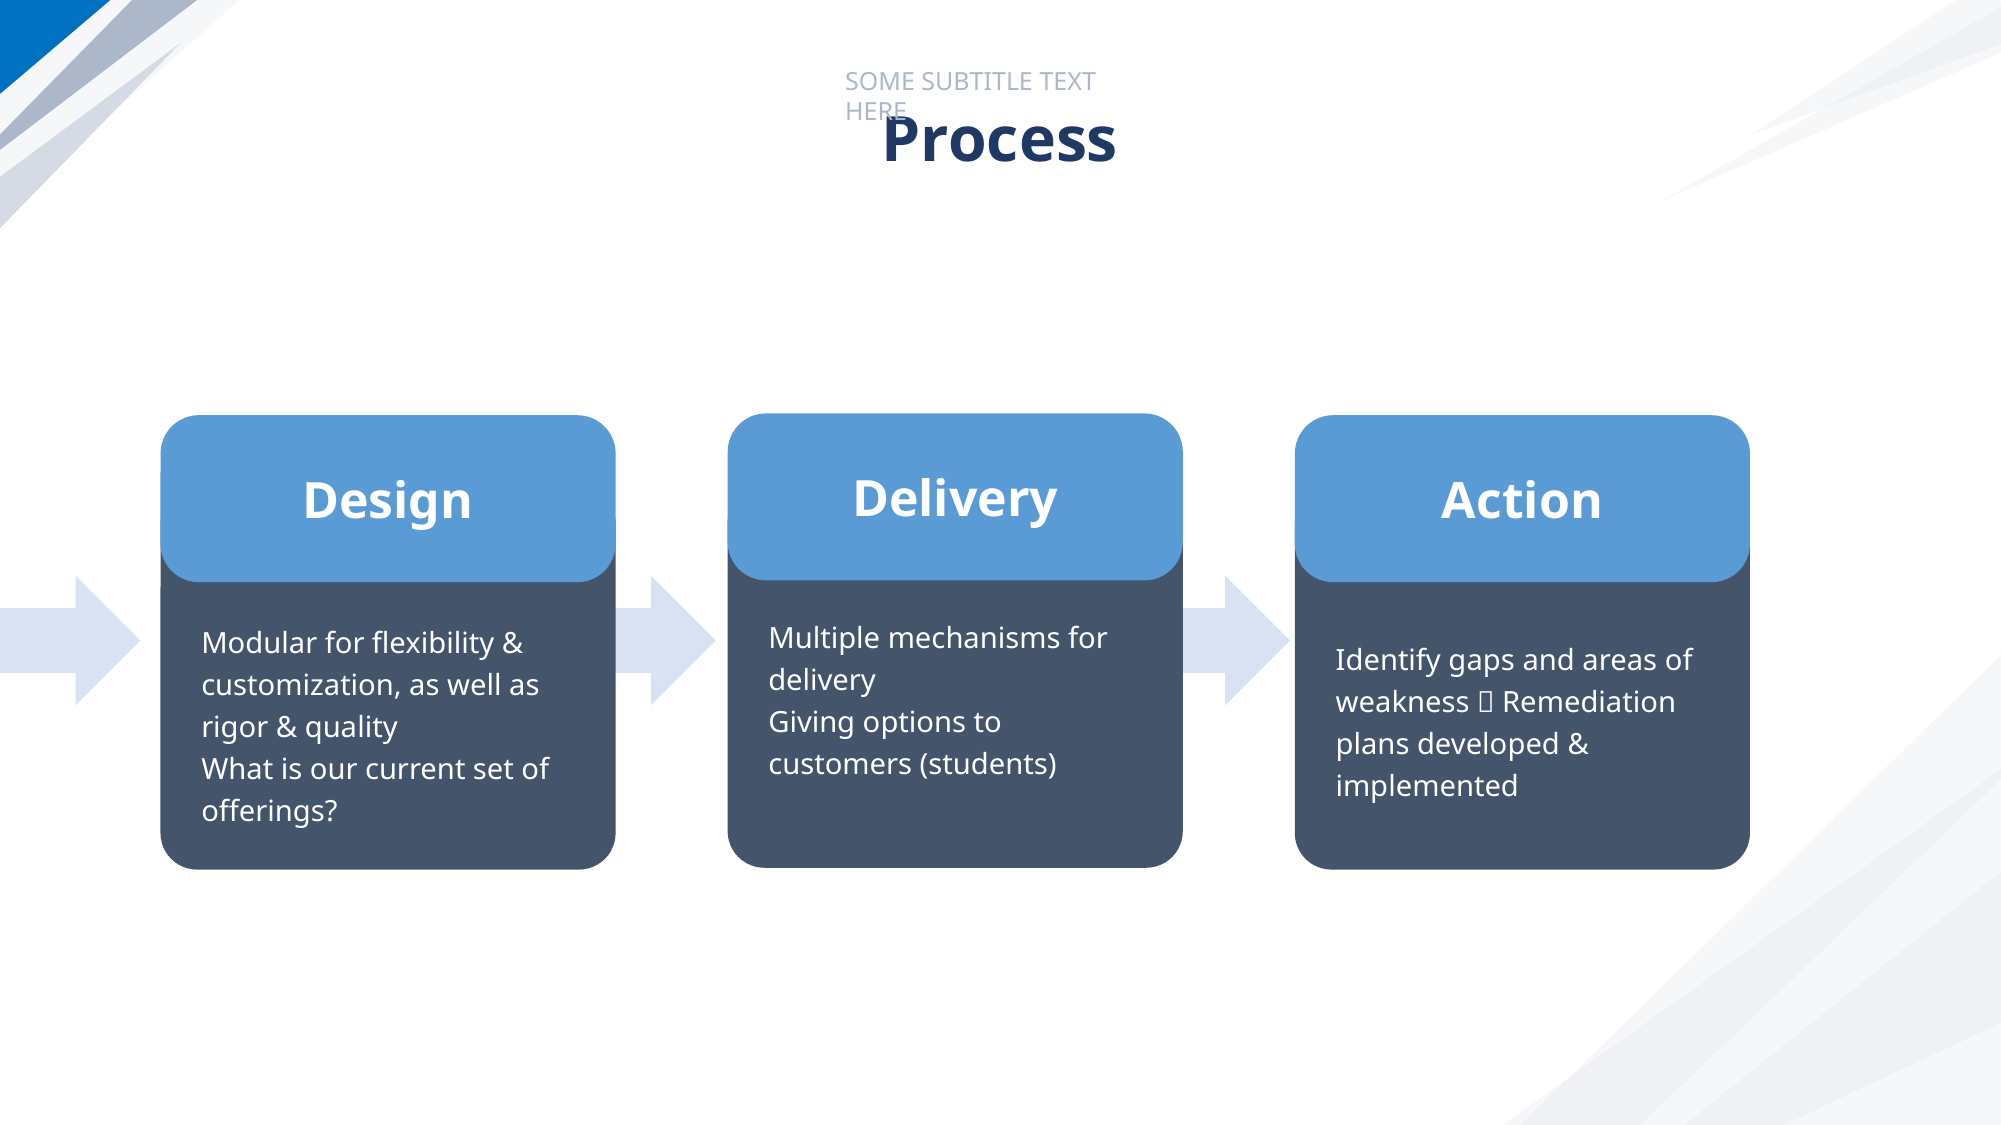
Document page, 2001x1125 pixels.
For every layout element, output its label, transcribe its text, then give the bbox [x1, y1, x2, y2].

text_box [727, 413, 1184, 869]
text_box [160, 414, 616, 870]
text_box [1188, 575, 1289, 706]
title Process [137, 73, 1863, 210]
text_box [0, 575, 141, 706]
text_box SOME SUBTITLE TEXT HERE [830, 57, 1170, 104]
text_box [1294, 414, 1751, 870]
text_box [620, 575, 716, 706]
